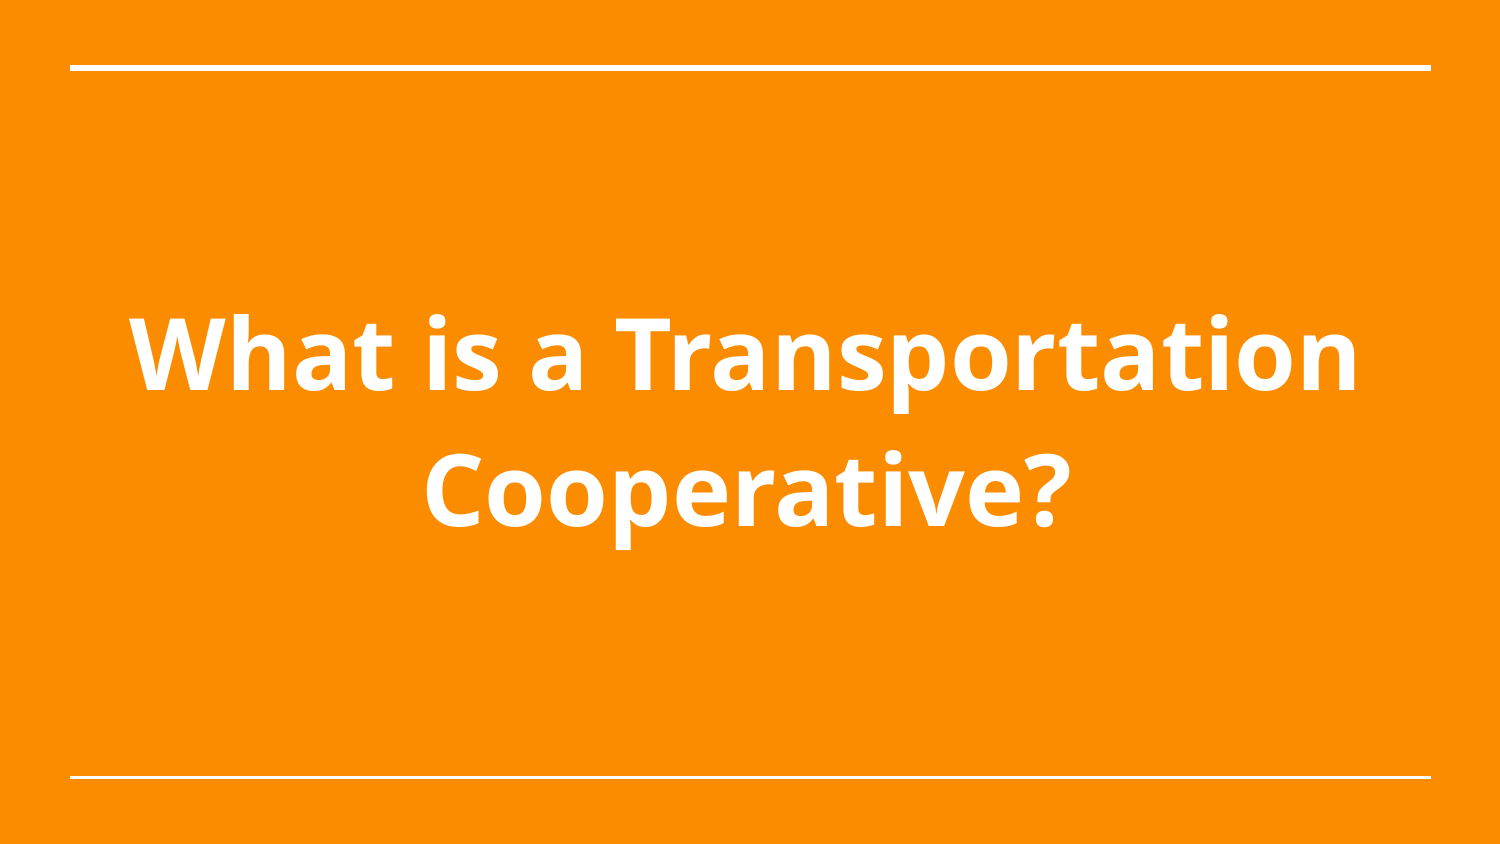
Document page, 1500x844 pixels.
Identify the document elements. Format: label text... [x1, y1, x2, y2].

title What is a Transportation Cooperative? [66, 72, 1428, 767]
